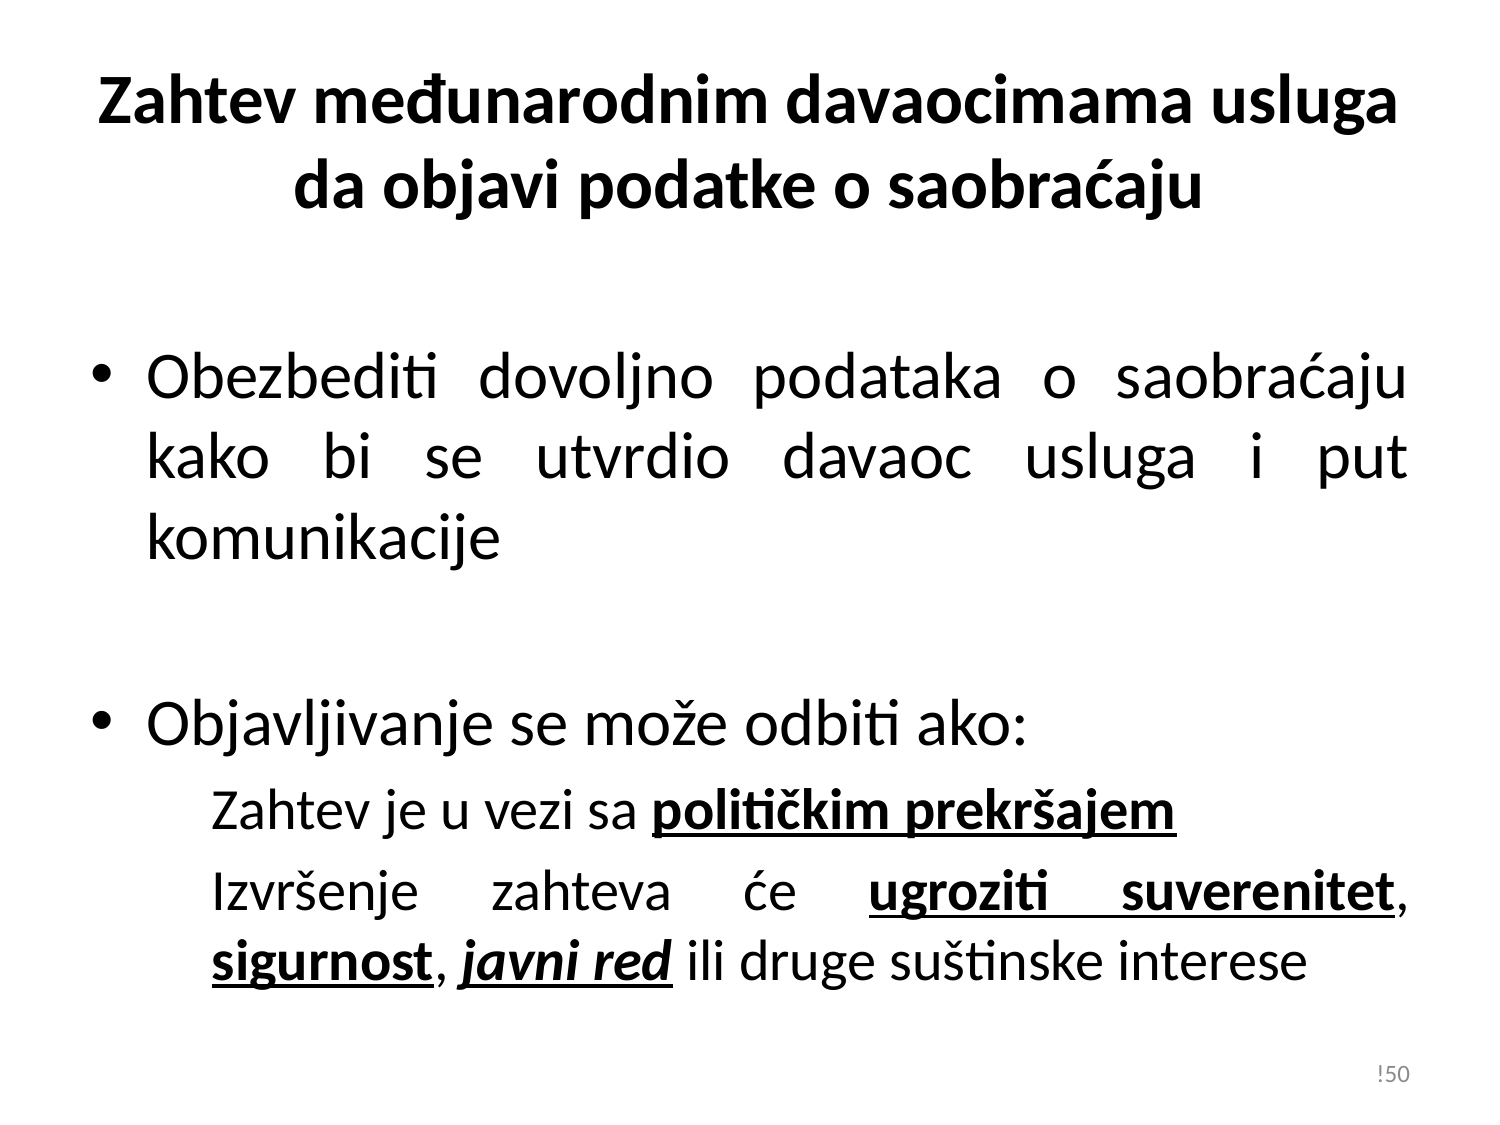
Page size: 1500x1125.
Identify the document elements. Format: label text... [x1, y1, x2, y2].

list Obezbediti dovoljno podataka o saobraćaju kako bi se utvrdio davaoc usluga i put komunikacije Objavljivanje se može odbiti ako: Zahtev je u vezi sa političkim prekršajem Izvršenje zahteva će ugroziti suverenitet, sigurnost, javni red ili druge suštinske interese [75, 324, 1425, 1005]
title Zahtev međunarodnim davaocimama usluga da objavi podatke o saobraćaju [56, 45, 1444, 233]
slide_number !50 [1074, 1042, 1425, 1103]
